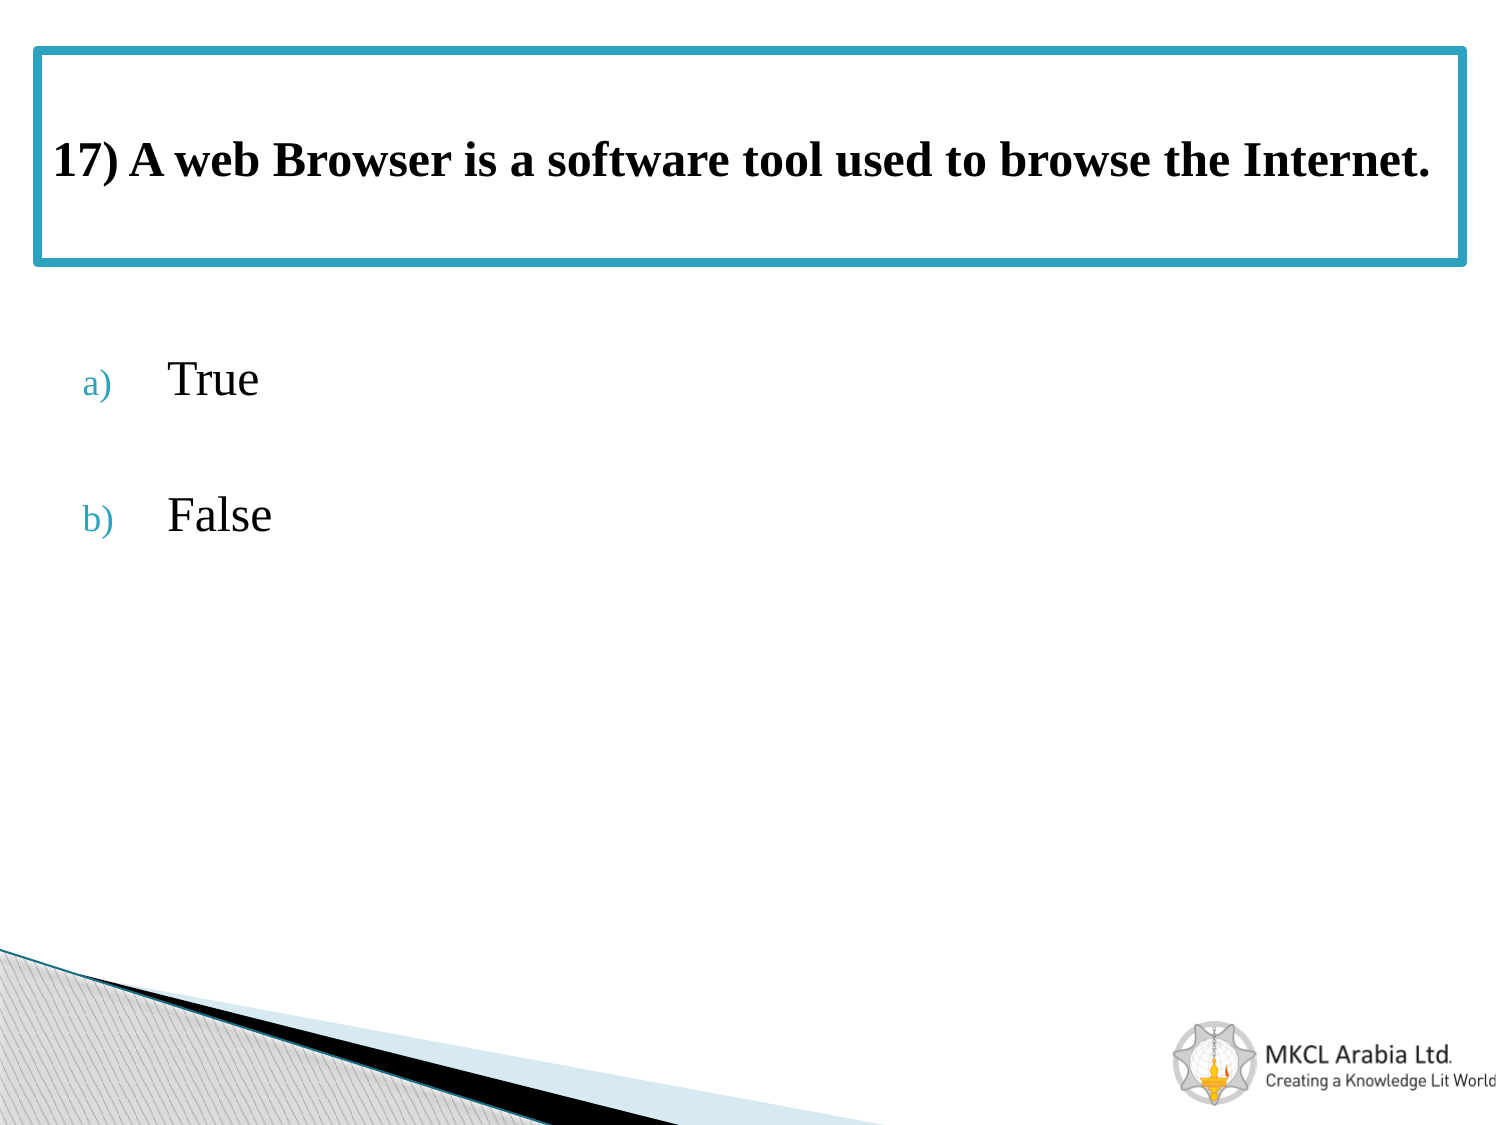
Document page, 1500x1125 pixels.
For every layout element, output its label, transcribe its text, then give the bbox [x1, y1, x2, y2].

title 17) A web Browser is a software tool used to browse the Internet. [33, 46, 1467, 267]
picture [1172, 1021, 1496, 1106]
list True False [50, 337, 1400, 943]
